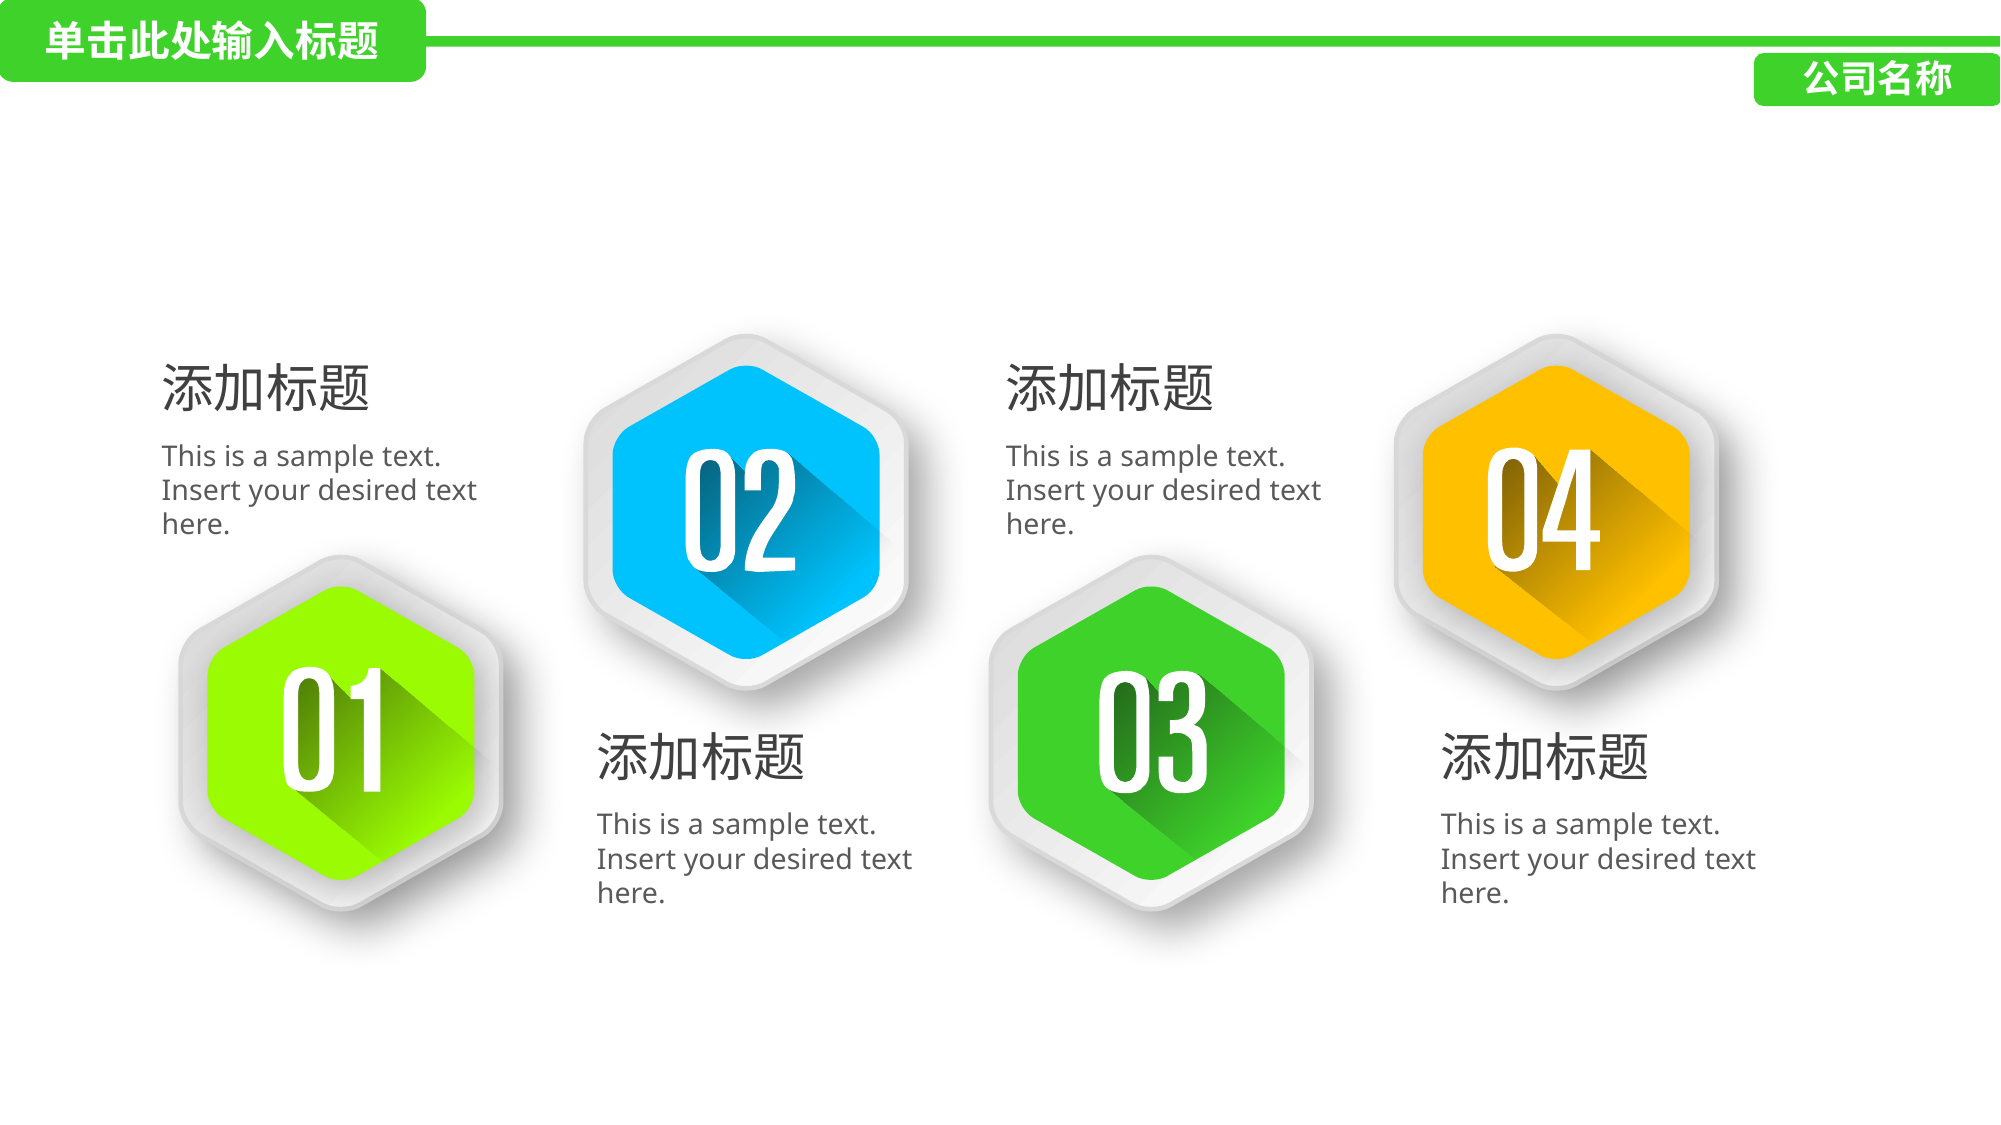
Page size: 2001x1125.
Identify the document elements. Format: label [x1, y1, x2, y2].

text_box [146, 347, 541, 515]
text_box [180, 555, 502, 911]
text_box [1396, 334, 1717, 690]
text_box [585, 334, 907, 690]
text_box [1426, 716, 1821, 884]
text_box [990, 555, 1317, 911]
text_box [990, 347, 1386, 515]
text_box [0, 0, 424, 80]
text_box [1756, 47, 2000, 108]
text_box [427, 35, 2000, 48]
text_box [582, 716, 977, 884]
